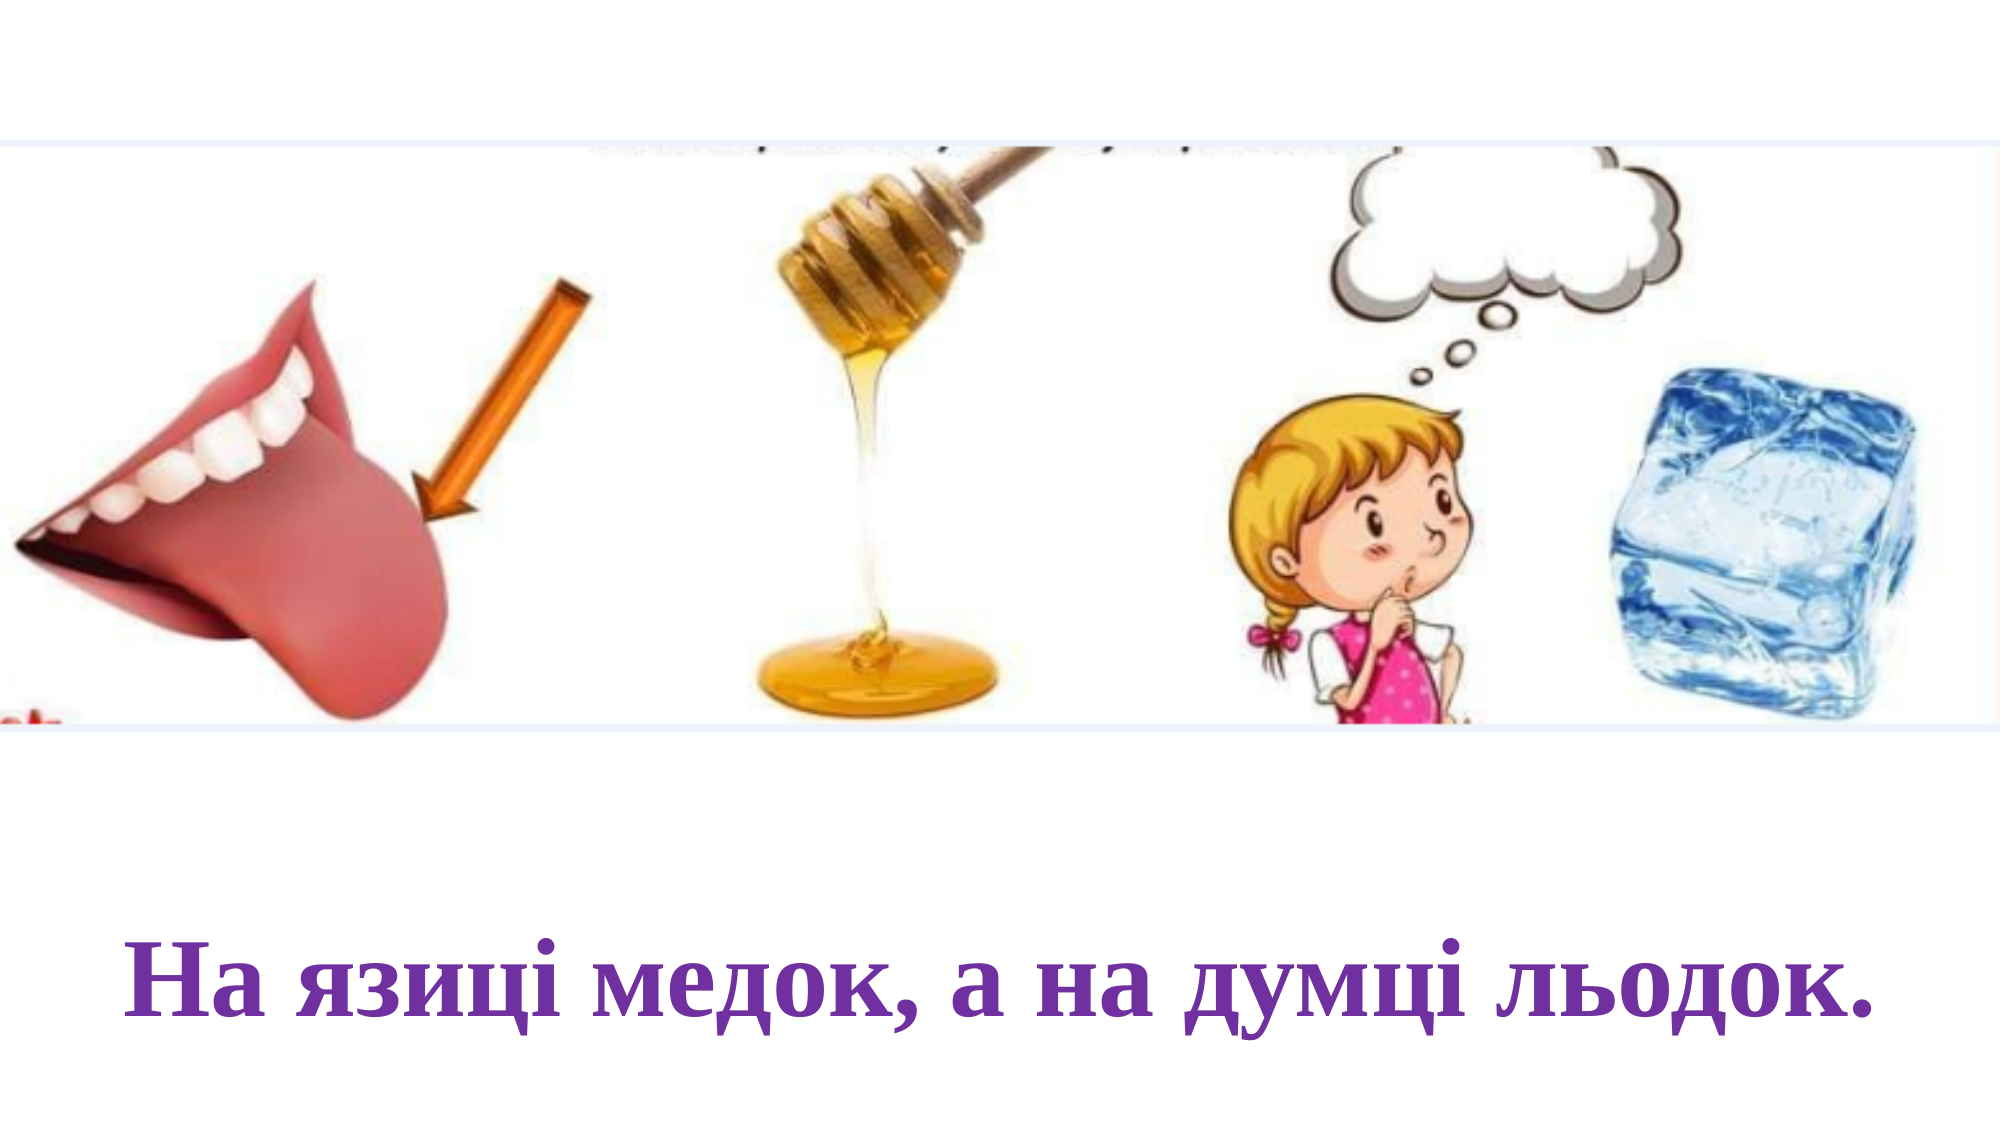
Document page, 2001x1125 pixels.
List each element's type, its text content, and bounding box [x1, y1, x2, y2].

text_box На язиці медок, а на думці льодок. [24, 896, 1932, 1046]
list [0, 140, 2000, 732]
